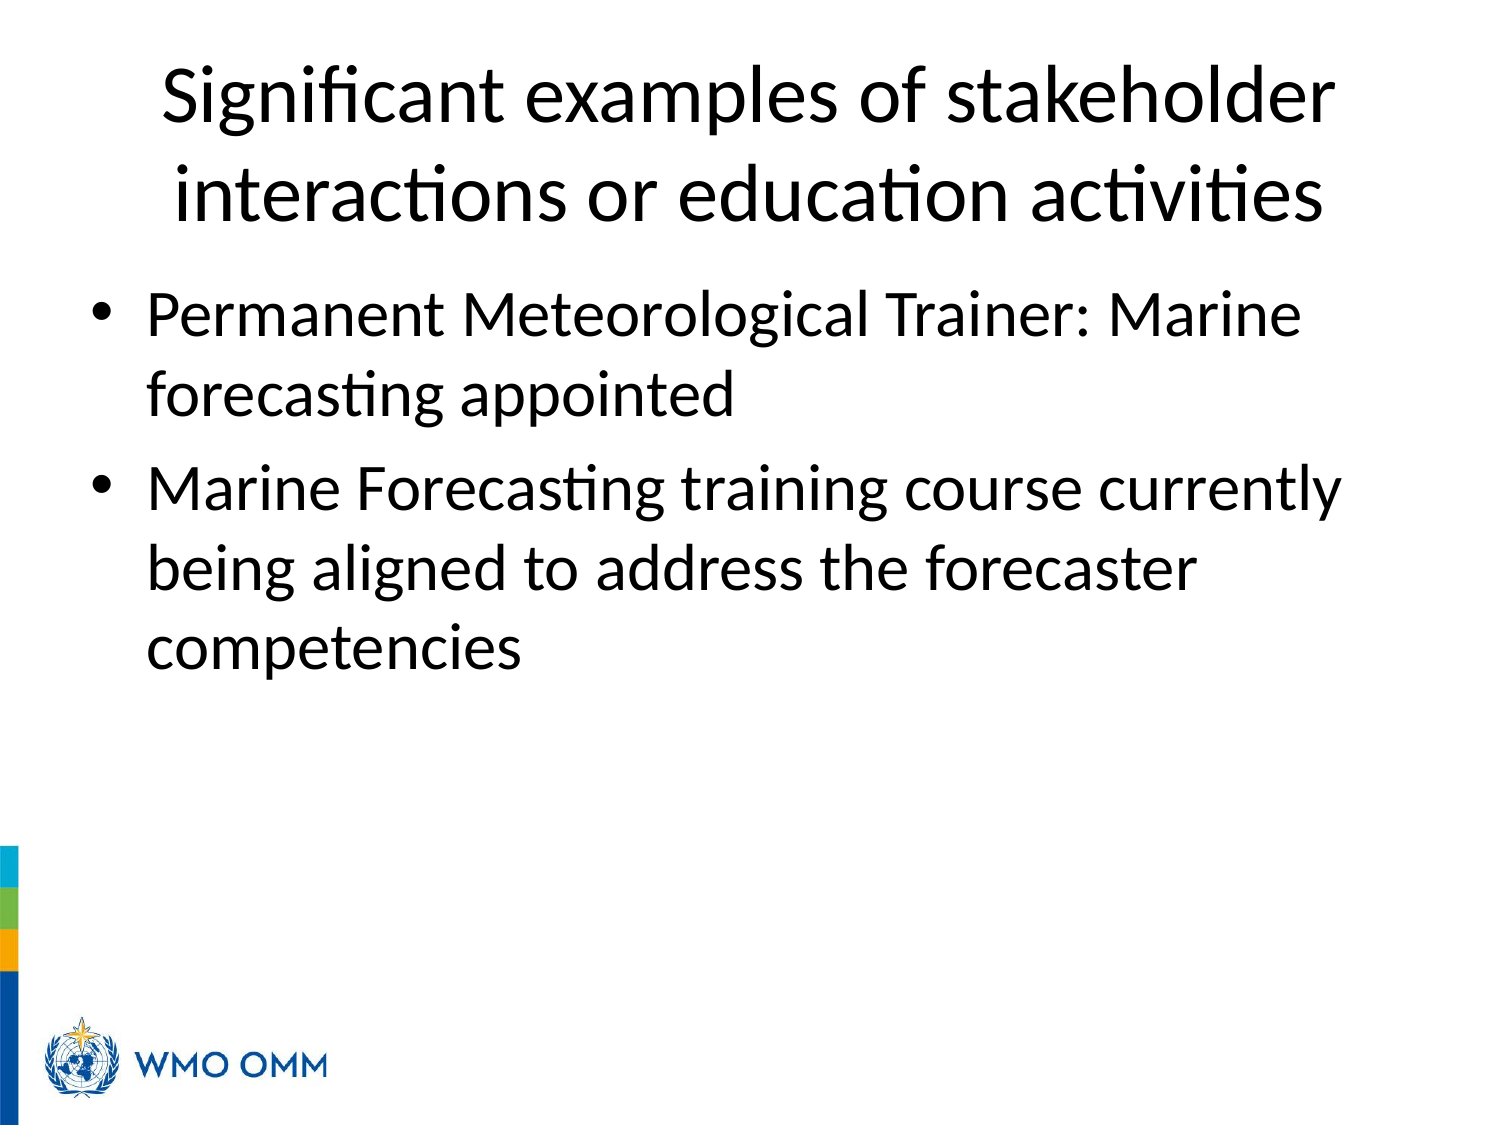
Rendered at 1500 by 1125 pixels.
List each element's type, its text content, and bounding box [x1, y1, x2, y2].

title Significant examples of stakeholder interactions or education activities [75, 45, 1425, 233]
list Permanent Meteorological Trainer: Marine forecasting appointed Marine Forecasting training course currently being aligned to address the forecaster competencies [75, 262, 1425, 1005]
picture [0, 845, 327, 1125]
